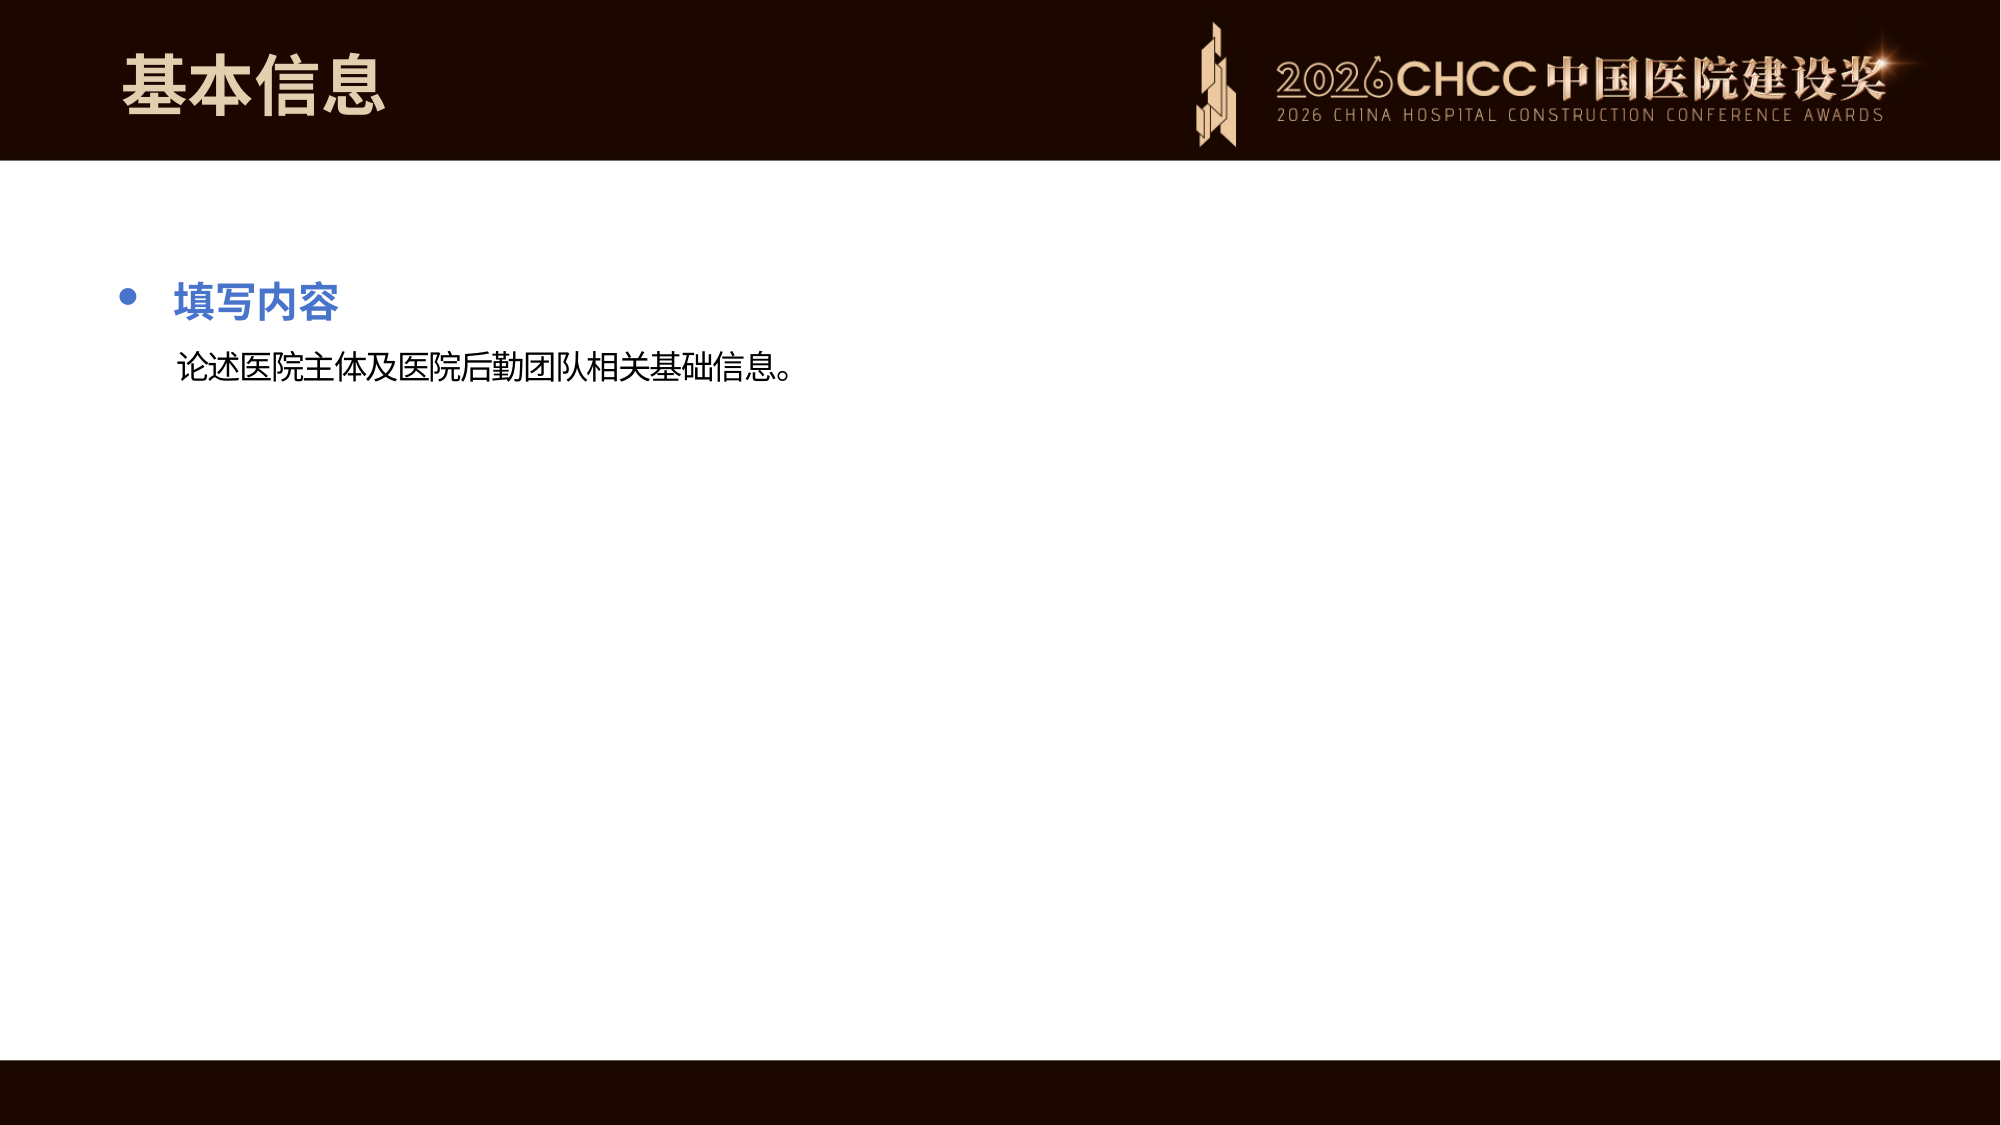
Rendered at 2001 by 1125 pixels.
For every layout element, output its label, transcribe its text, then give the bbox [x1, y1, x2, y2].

picture [0, 0, 2001, 1125]
text_box 基本信息 [106, 36, 563, 132]
text_box 填写内容 [117, 244, 934, 327]
text_box 论述医院主体及医院后勤团队相关基础信息。 [117, 326, 1817, 457]
